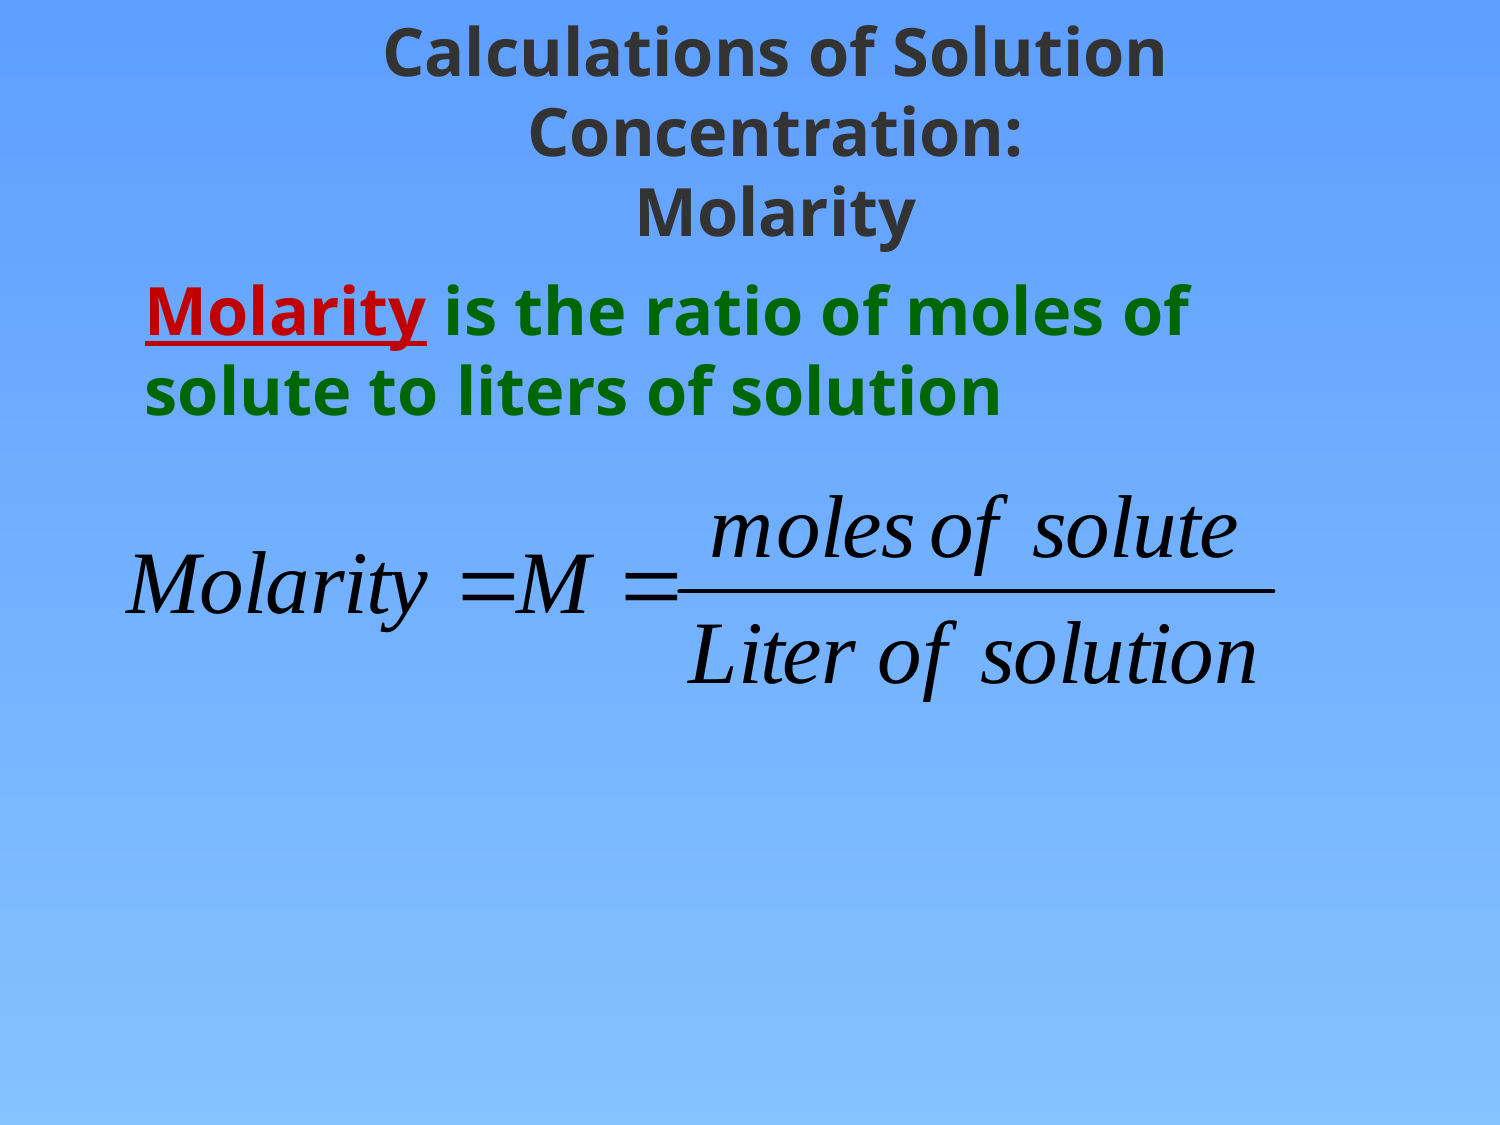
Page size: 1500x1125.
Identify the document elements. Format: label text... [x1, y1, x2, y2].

text_box Molarity is the ratio of moles of solute to liters of solution [129, 261, 1405, 437]
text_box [111, 472, 1293, 726]
title Calculations of Solution Concentration: Molarity [112, 35, 1439, 224]
